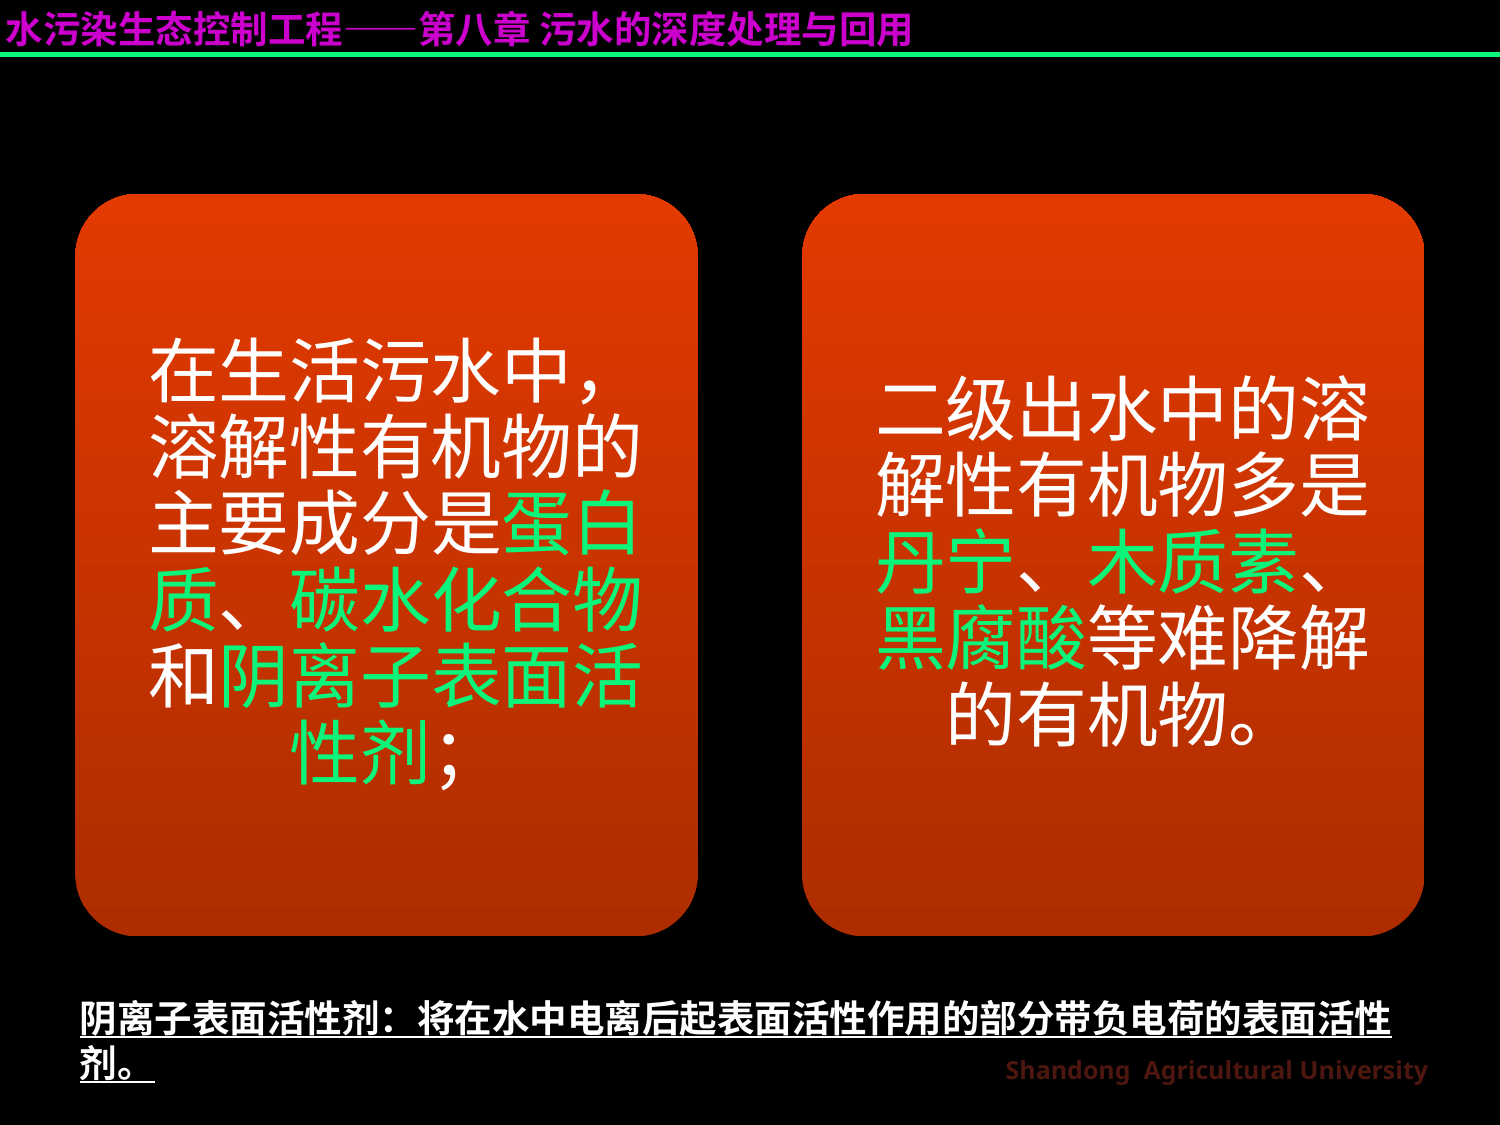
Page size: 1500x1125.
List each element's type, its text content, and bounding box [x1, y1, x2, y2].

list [74, 193, 1426, 937]
text_box 阴离子表面活性剂：将在水中电离后起表面活性作用的部分带负电荷的表面活性剂。 [64, 987, 1471, 1093]
